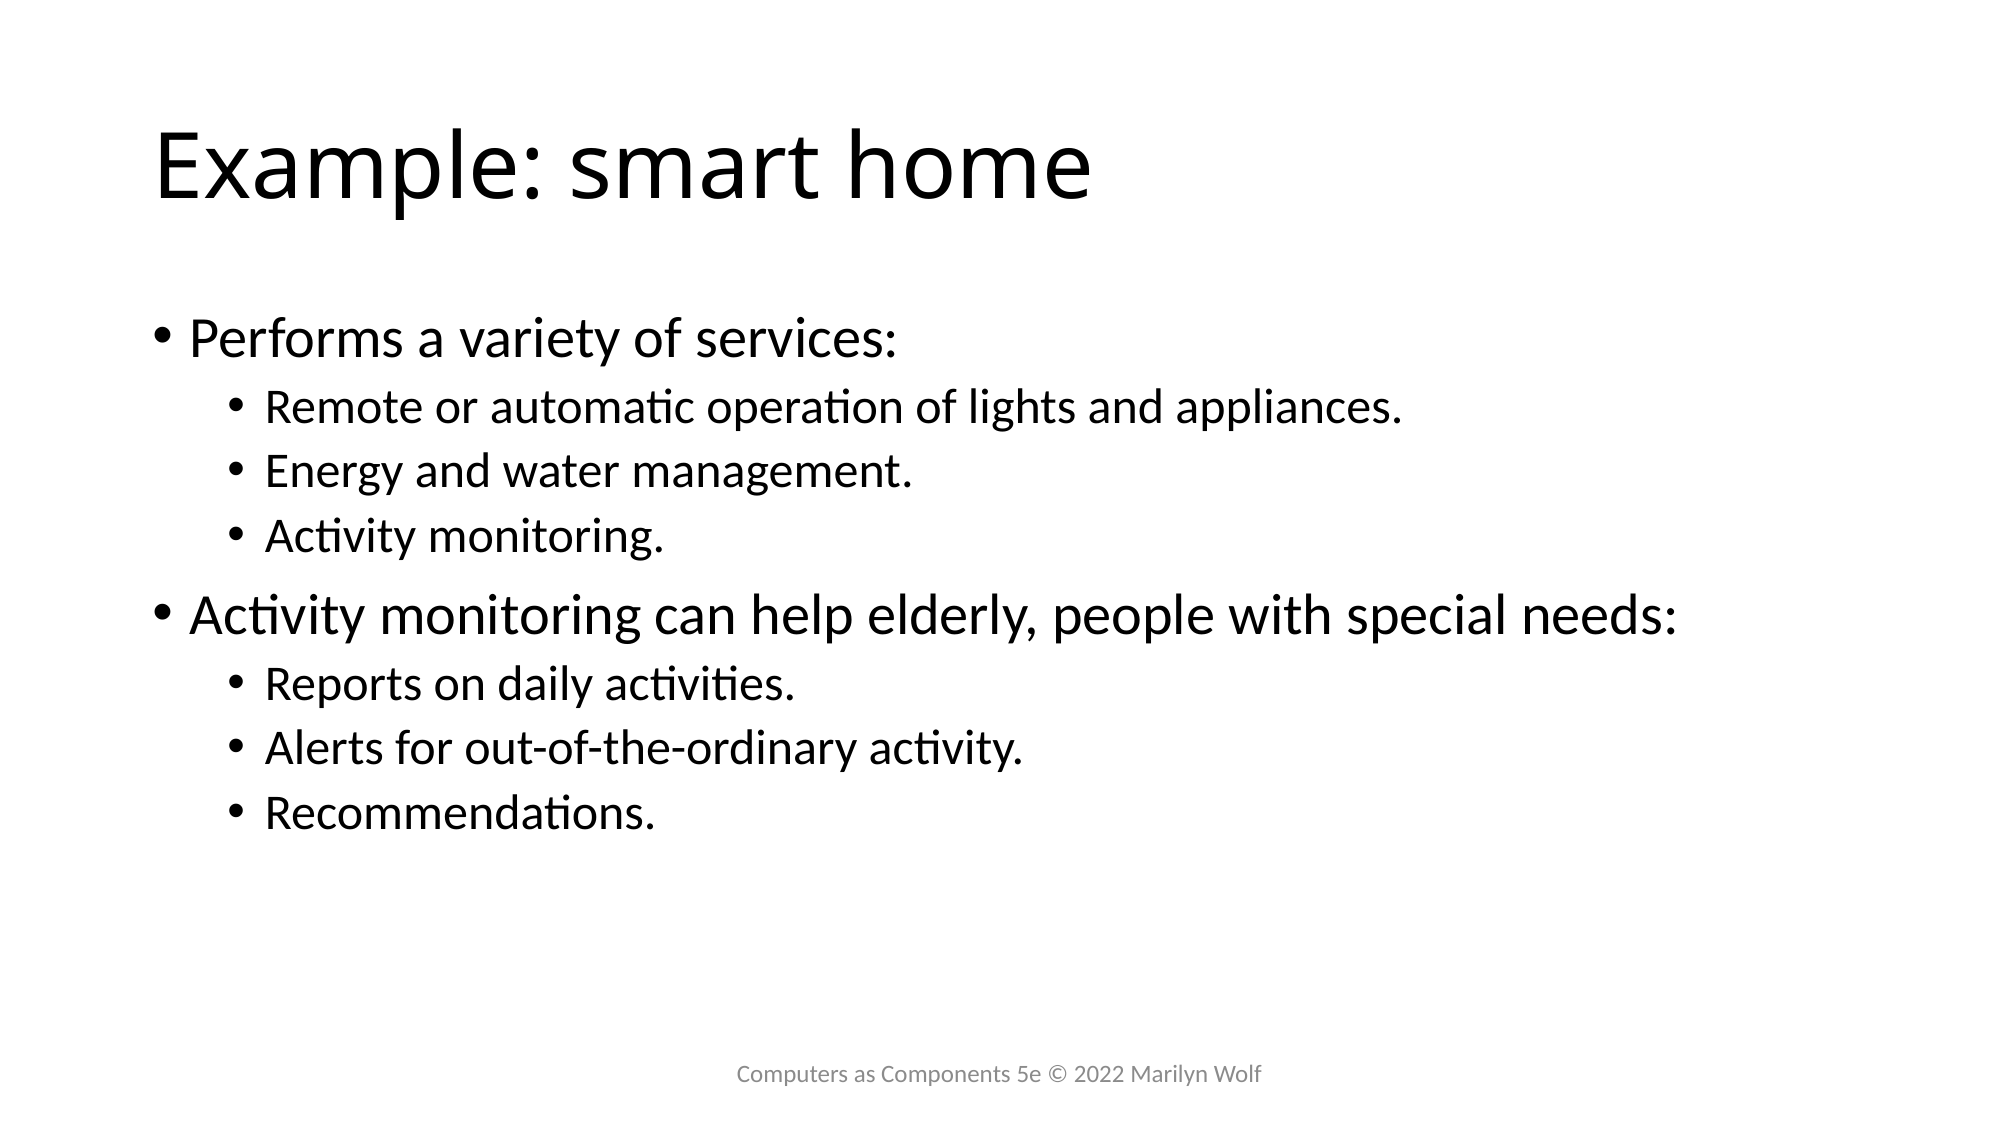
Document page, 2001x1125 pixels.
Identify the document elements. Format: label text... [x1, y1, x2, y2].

title Example: smart home [137, 59, 1863, 278]
list Performs a variety of services: Remote or automatic operation of lights and appliances. Energy and water management. Activity monitoring. Activity monitoring can help elderly, people with special needs: Reports on daily activities. Alerts for out-of-the-ordinary activity. Recommendations. [137, 299, 1863, 1014]
footer Computers as Components 5e © 2022 Marilyn Wolf [662, 1042, 1338, 1103]
